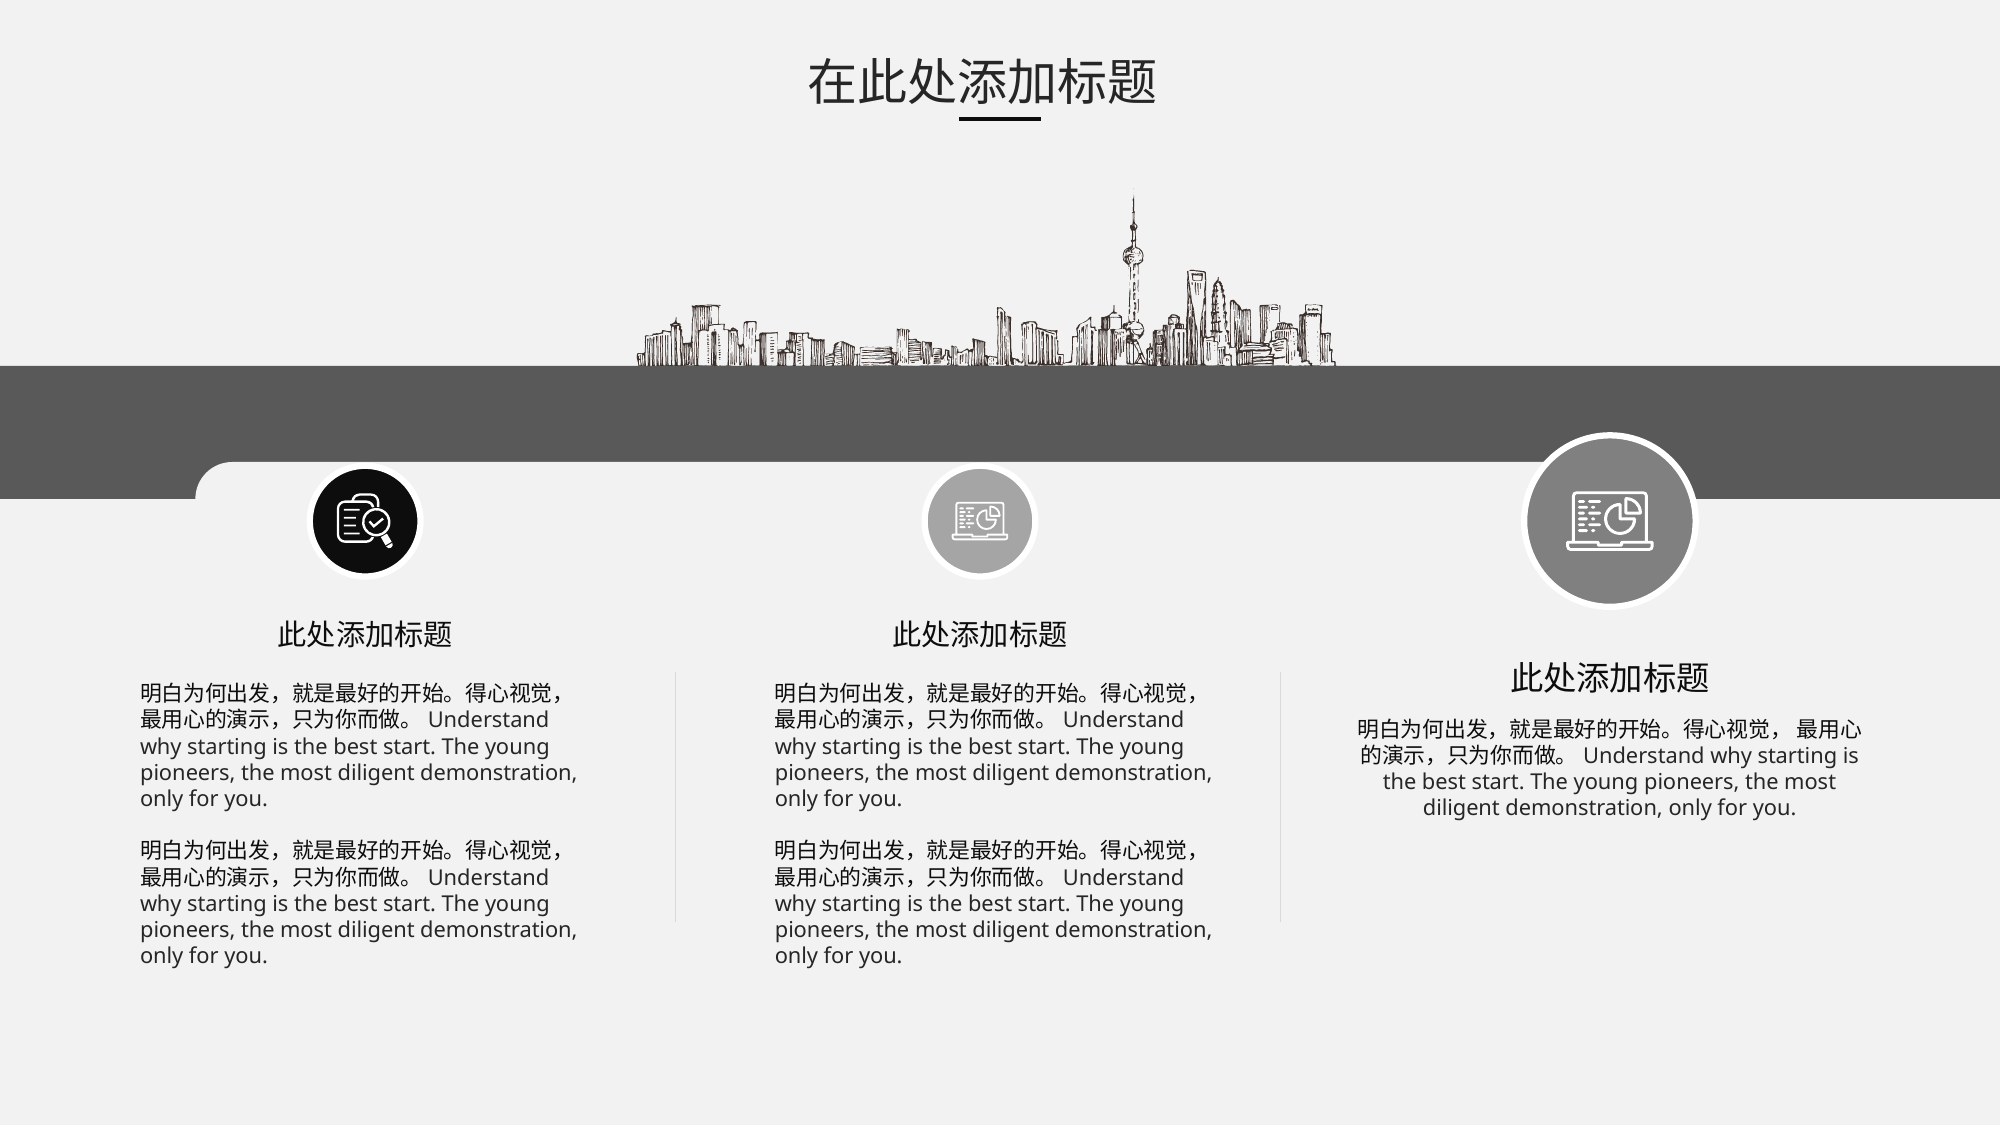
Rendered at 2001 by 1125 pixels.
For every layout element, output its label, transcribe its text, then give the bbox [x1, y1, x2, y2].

picture [623, 188, 1337, 366]
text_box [0, 365, 2000, 923]
text_box 在此处添加标题 [792, 43, 1208, 118]
